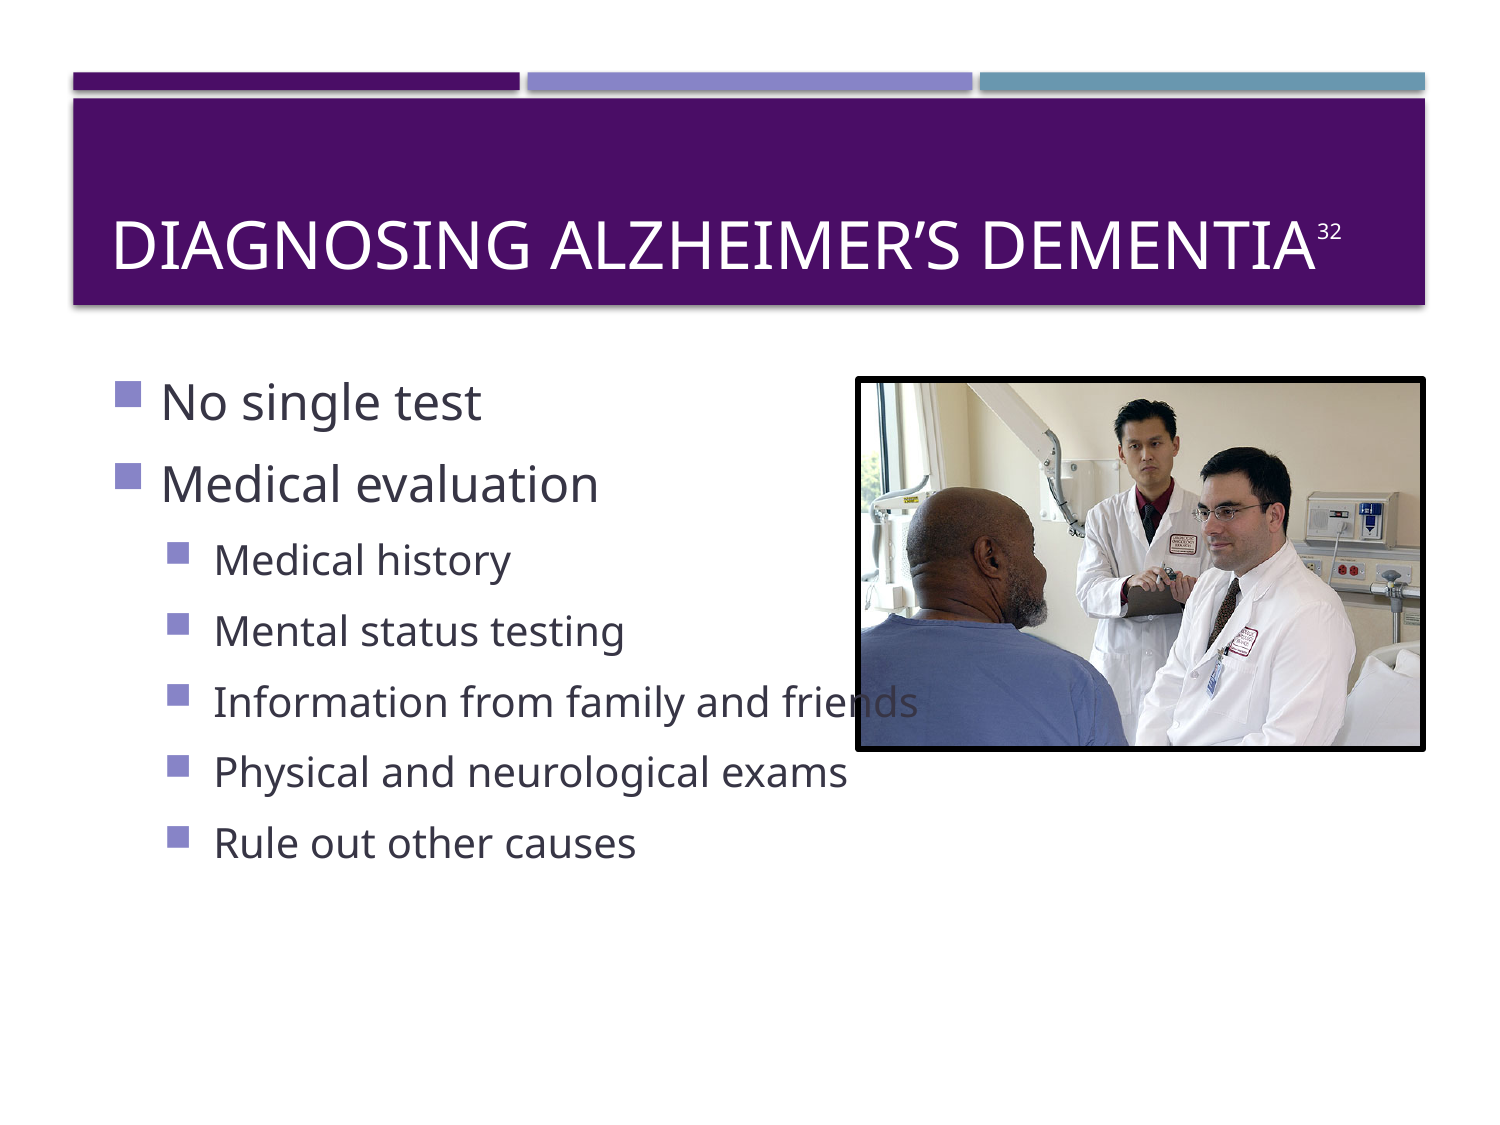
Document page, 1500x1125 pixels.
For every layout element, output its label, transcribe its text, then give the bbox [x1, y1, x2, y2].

picture [860, 382, 1421, 747]
list No single test Medical evaluation Medical history Mental status testing Information from family and friends Physical and neurological exams Rule out other causes [95, 365, 1406, 962]
title Diagnosing Alzheimer’s DEMENTIA32 [95, 112, 1406, 291]
